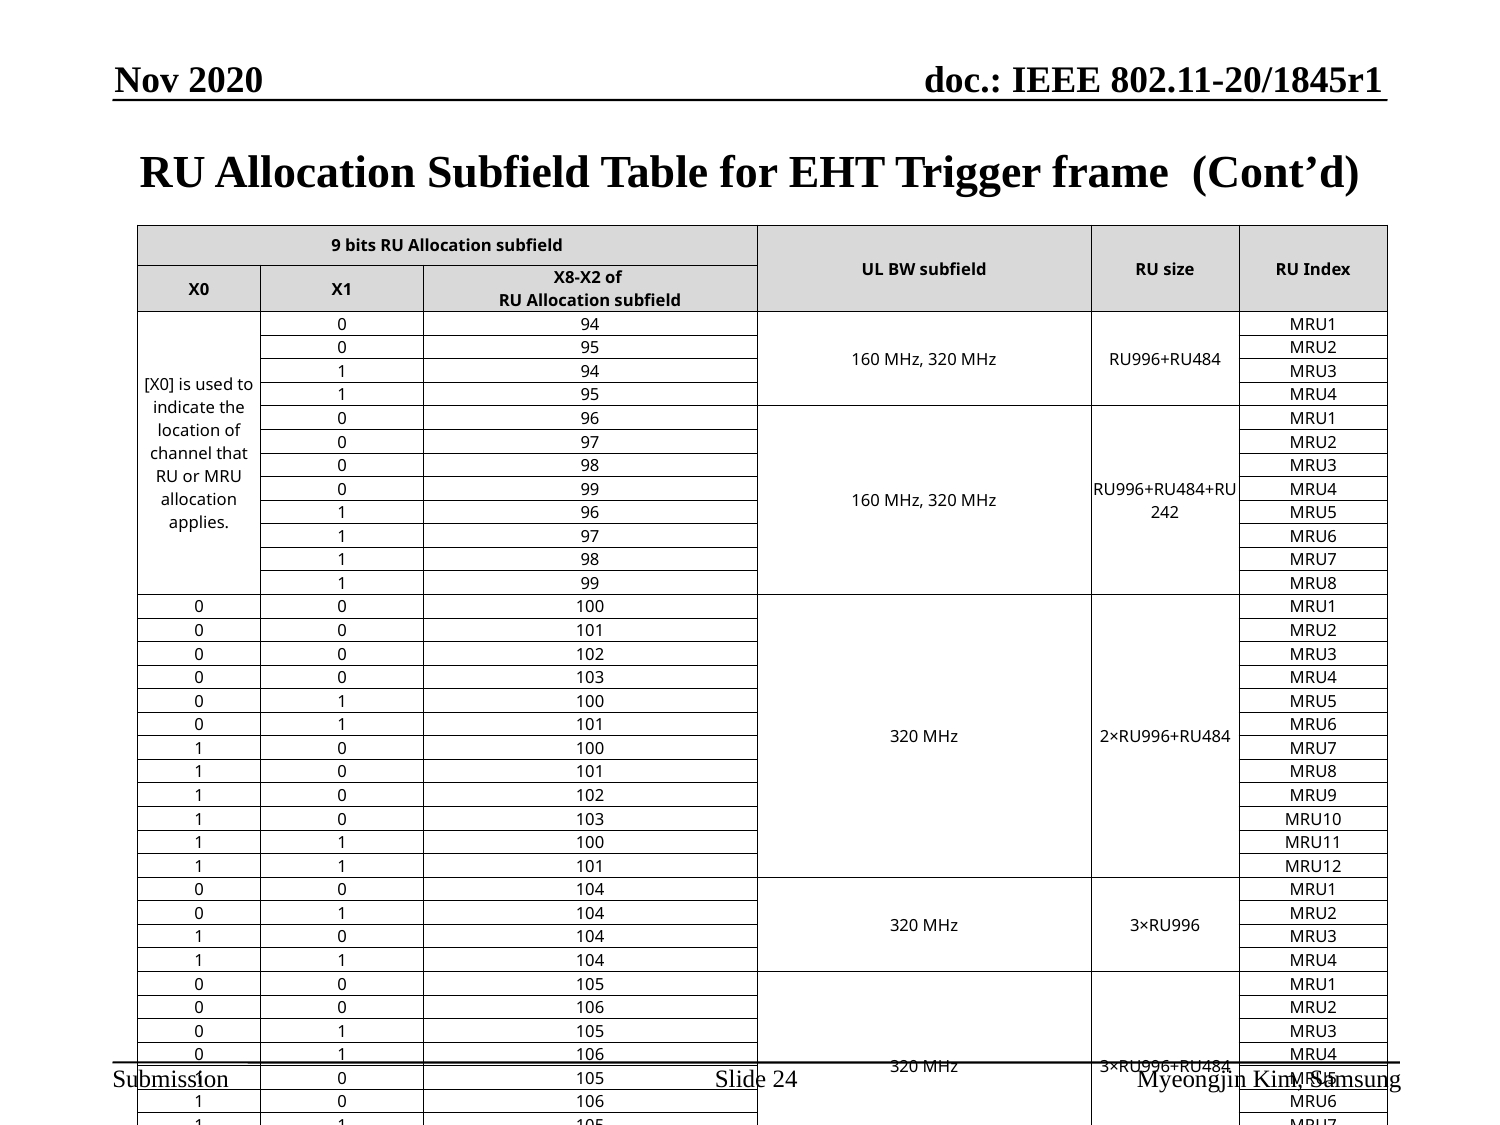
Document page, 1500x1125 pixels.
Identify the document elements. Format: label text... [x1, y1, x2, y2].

table_cell MRU3 [1240, 925, 1387, 947]
table_cell MRU1 [1240, 406, 1387, 429]
table_cell MRU10 [1240, 807, 1387, 830]
table_cell 106 [424, 996, 757, 1018]
table_cell 3×RU996+RU484 [1092, 972, 1239, 1125]
table_cell MRU4 [1240, 477, 1387, 500]
table_cell X8-X2 of RU Allocation subfield [424, 266, 757, 311]
table_cell MRU6 [1240, 524, 1387, 547]
table_cell 1 [138, 760, 260, 782]
table_cell RU996+RU484+RU242 [1092, 406, 1239, 594]
table_cell 0 [261, 1090, 423, 1112]
table_cell 100 [424, 689, 757, 712]
table_cell 0 [261, 783, 423, 806]
table_cell 1 [138, 783, 260, 806]
table_cell 1 [138, 925, 260, 947]
table_cell 0 [261, 642, 423, 665]
table_cell 103 [424, 666, 757, 688]
table_cell 0 [138, 996, 260, 1018]
table_cell MRU12 [1240, 854, 1387, 877]
table_cell 3×RU996 [1092, 878, 1239, 971]
table_cell 1 [261, 831, 423, 853]
table_cell 105 [424, 1066, 757, 1089]
table_cell 320 MHz [758, 595, 1091, 877]
table_cell MRU1 [1240, 878, 1387, 900]
table_cell 102 [424, 783, 757, 806]
table_cell 160 MHz, 320 MHz [758, 312, 1091, 405]
table_cell 0 [261, 736, 423, 759]
table_cell 1 [138, 1090, 260, 1112]
table_cell MRU2 [1240, 619, 1387, 641]
table_cell MRU7 [1240, 548, 1387, 570]
table_cell 1 [261, 1043, 423, 1065]
table_cell 320 MHz [758, 878, 1091, 971]
table_cell 0 [261, 312, 423, 335]
table_header UL BW subfield [758, 226, 1091, 311]
table_cell MRU3 [1240, 454, 1387, 476]
table_cell 100 [424, 831, 757, 853]
table_cell 1 [261, 501, 423, 523]
table_header RU size [1092, 226, 1239, 311]
table_header 9 bits RU Allocation subfield [138, 226, 757, 265]
title RU Allocation Subfield Table for EHT Trigger frame (Cont’d) [112, 112, 1388, 226]
table_cell MRU3 [1240, 359, 1387, 382]
table_cell 0 [138, 901, 260, 924]
table_cell 0 [138, 713, 260, 735]
table_cell 0 [261, 925, 423, 947]
table_cell MRU9 [1240, 783, 1387, 806]
table_cell 1 [138, 807, 260, 830]
table_cell MRU2 [1240, 901, 1387, 924]
table_cell 0 [261, 760, 423, 782]
table_cell 0 [261, 619, 423, 641]
table_cell 101 [424, 619, 757, 641]
table_cell 101 [424, 713, 757, 735]
table_cell 0 [261, 406, 423, 429]
table_cell MRU2 [1240, 430, 1387, 453]
table_cell 98 [424, 548, 757, 570]
table_cell 106 [424, 1090, 757, 1112]
table_cell 0 [261, 477, 423, 500]
table_cell 0 [261, 430, 423, 453]
table_cell 2×RU996+RU484 [1092, 595, 1239, 877]
table_cell MRU4 [1240, 948, 1387, 971]
table_cell MRU6 [1240, 713, 1387, 735]
table_cell 0 [261, 972, 423, 995]
table_cell 0 [261, 595, 423, 618]
table_cell 0 [138, 595, 260, 618]
table_cell 0 [261, 454, 423, 476]
table_cell 98 [424, 454, 757, 476]
table_cell 101 [424, 854, 757, 877]
table_cell 101 [424, 760, 757, 782]
table_cell MRU1 [1240, 312, 1387, 335]
table_cell 0 [261, 1066, 423, 1089]
table_cell 99 [424, 477, 757, 500]
table_cell 0 [261, 807, 423, 830]
table_cell 1 [138, 736, 260, 759]
table_cell 1 [261, 901, 423, 924]
table_cell 1 [138, 1113, 260, 1125]
table_cell 1 [261, 854, 423, 877]
table_cell 1 [261, 1019, 423, 1042]
table_cell 0 [138, 972, 260, 995]
table_cell MRU7 [1240, 1113, 1387, 1125]
table_cell 0 [138, 1043, 260, 1065]
table_cell 99 [424, 571, 757, 594]
table_cell 94 [424, 359, 757, 382]
table_cell 100 [424, 736, 757, 759]
table_cell [X0] is used to indicate the location of channel that RU or MRU allocation applies. [138, 312, 260, 594]
table_cell 1 [261, 948, 423, 971]
table_cell MRU8 [1240, 760, 1387, 782]
table_cell 95 [424, 336, 757, 358]
table_cell 0 [261, 996, 423, 1018]
table_cell RU996+RU484 [1092, 312, 1239, 405]
table_cell 97 [424, 524, 757, 547]
table_header RU Index [1240, 226, 1387, 311]
table_cell 0 [138, 666, 260, 688]
table_cell 104 [424, 901, 757, 924]
table_cell X1 [261, 266, 423, 311]
table_cell 103 [424, 807, 757, 830]
table_cell MRU1 [1240, 595, 1387, 618]
table_cell 0 [138, 878, 260, 900]
table_cell MRU7 [1240, 736, 1387, 759]
table_cell MRU2 [1240, 336, 1387, 358]
table_cell 0 [138, 619, 260, 641]
table_cell MRU4 [1240, 1043, 1387, 1065]
table_cell MRU8 [1240, 571, 1387, 594]
table_cell MRU4 [1240, 666, 1387, 688]
table_cell 0 [261, 336, 423, 358]
table_cell 160 MHz, 320 MHz [758, 406, 1091, 594]
table_cell 1 [261, 571, 423, 594]
table_cell 1 [261, 359, 423, 382]
table_cell 96 [424, 406, 757, 429]
table_cell MRU5 [1240, 501, 1387, 523]
table_cell MRU3 [1240, 1019, 1387, 1042]
table_cell MRU2 [1240, 996, 1387, 1018]
table_cell MRU4 [1240, 383, 1387, 405]
table_cell 100 [424, 595, 757, 618]
table_cell MRU6 [1240, 1090, 1387, 1112]
footer Myeongjin Kim, Samsung [1388, 1061, 1402, 1093]
table_cell 0 [138, 642, 260, 665]
table_cell 105 [424, 1019, 757, 1042]
table_cell X0 [138, 266, 260, 311]
table_cell 1 [261, 689, 423, 712]
table_cell 97 [424, 430, 757, 453]
table_cell 105 [424, 972, 757, 995]
table_cell 320 MHz [758, 972, 1091, 1125]
table_cell 104 [424, 925, 757, 947]
table_cell 102 [424, 642, 757, 665]
table_cell 0 [261, 666, 423, 688]
table_cell 0 [138, 689, 260, 712]
table_cell 94 [424, 312, 757, 335]
table_cell 96 [424, 501, 757, 523]
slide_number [114, 54, 309, 101]
table_cell MRU3 [1240, 642, 1387, 665]
table_cell 1 [138, 831, 260, 853]
table_cell 104 [424, 878, 757, 900]
table_cell 1 [261, 383, 423, 405]
table_cell 105 [424, 1113, 757, 1125]
table_cell MRU5 [1240, 1066, 1387, 1089]
table_cell MRU11 [1240, 831, 1387, 853]
table_cell 106 [424, 1043, 757, 1065]
table_cell MRU1 [1240, 972, 1387, 995]
table_cell 0 [138, 1019, 260, 1042]
table_cell 95 [424, 383, 757, 405]
table_cell 1 [261, 548, 423, 570]
table_cell 0 [261, 878, 423, 900]
table_cell 1 [261, 524, 423, 547]
table_cell 1 [138, 854, 260, 877]
table_cell 104 [424, 948, 757, 971]
table_cell 1 [261, 713, 423, 735]
table_cell MRU5 [1240, 689, 1387, 712]
table_cell 1 [261, 1113, 423, 1125]
table_cell 1 [138, 948, 260, 971]
table_cell 1 [138, 1066, 260, 1089]
